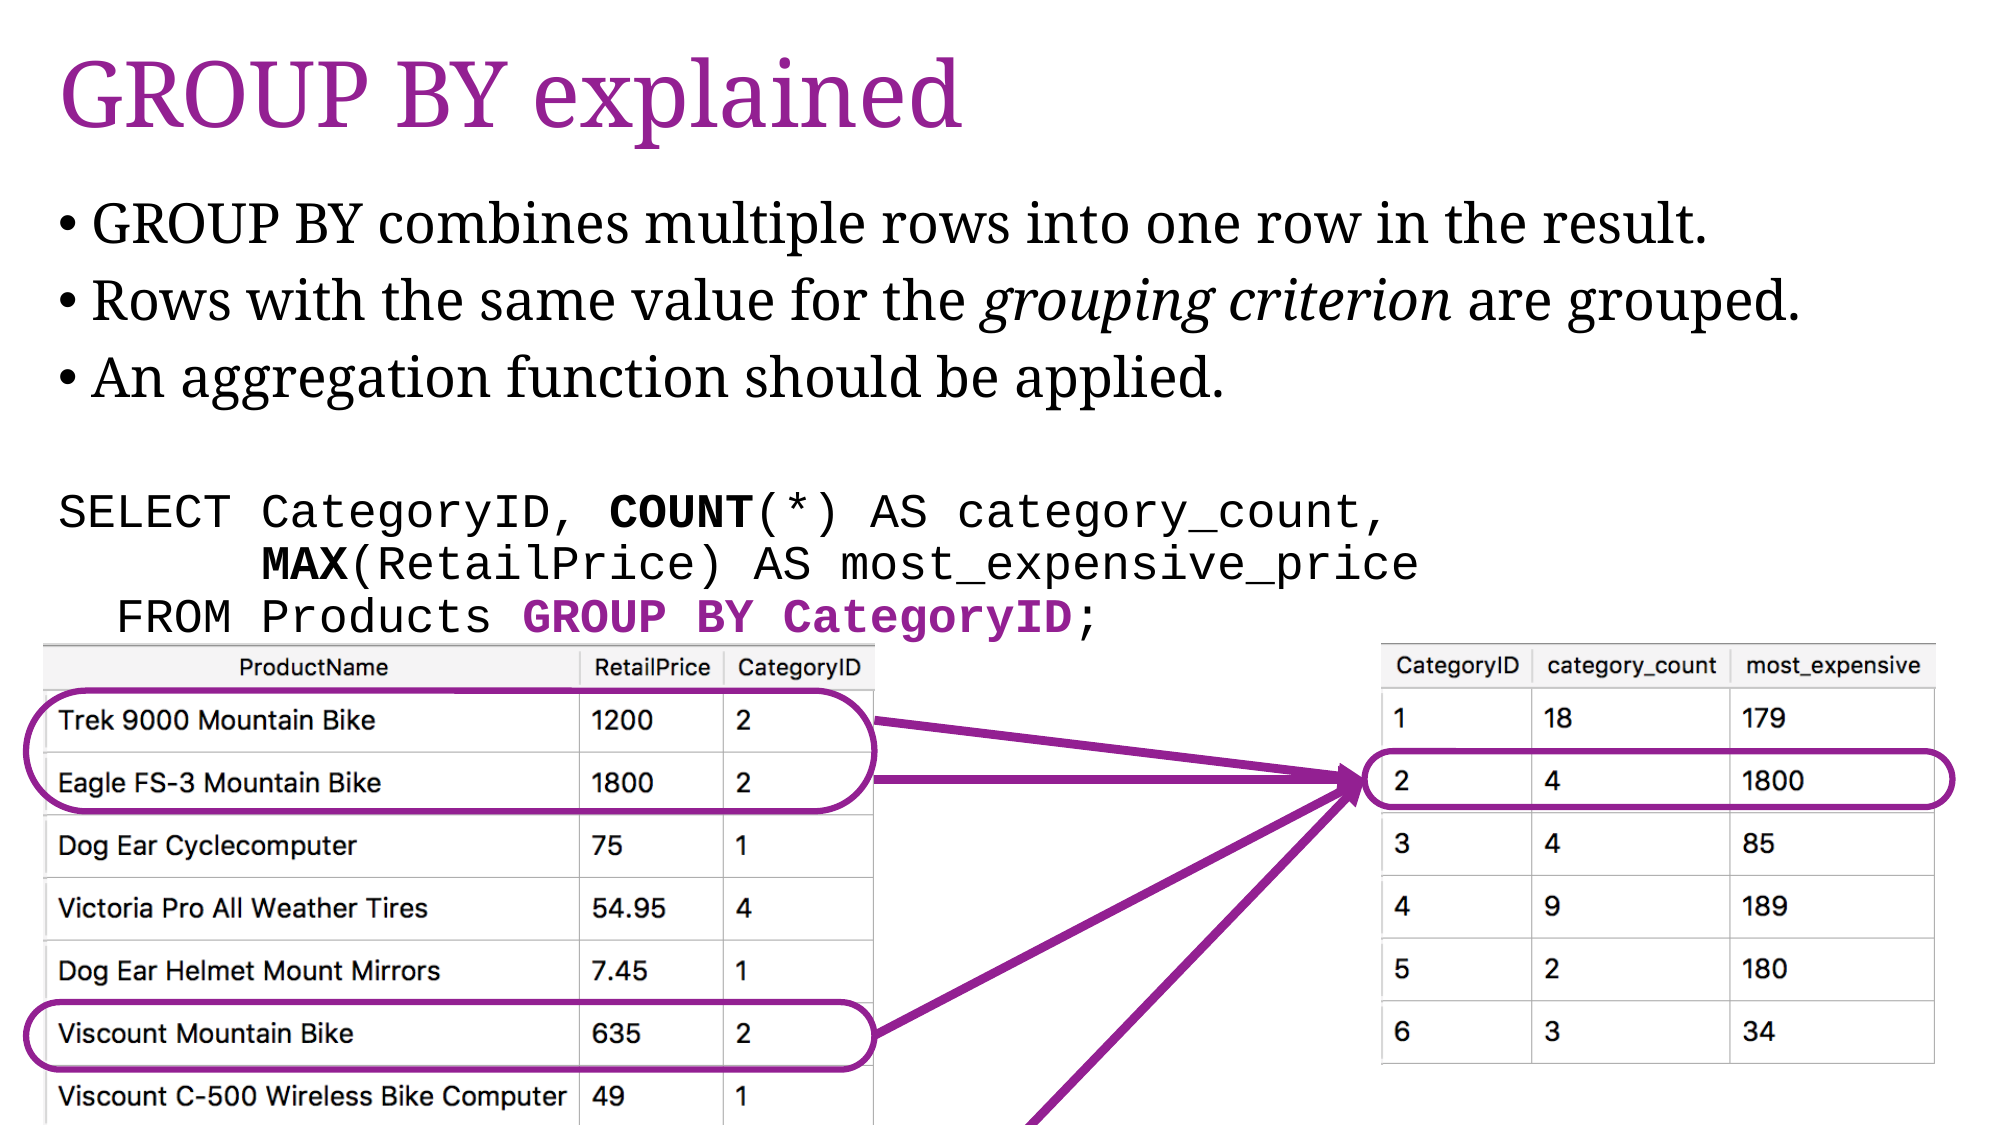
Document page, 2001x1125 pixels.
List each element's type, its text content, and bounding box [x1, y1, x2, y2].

text_box [1936, 752, 1954, 806]
picture [1381, 643, 1936, 1065]
text_box [25, 1005, 43, 1067]
text_box [1365, 752, 1381, 806]
title GROUP BY explained [43, 25, 1953, 171]
list GROUP BY combines multiple rows into one row in the result. Rows with the same value for the grouping criterion are grouped. An aggregation function should be applied. SELECT CategoryID, COUNT(*) AS category_count, MAX(RetailPrice) AS most_expensive_price FROM Products GROUP BY CategoryID; [43, 188, 1953, 659]
text_box [24, 707, 43, 795]
picture [43, 643, 875, 1125]
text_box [874, 720, 1365, 779]
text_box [874, 779, 1365, 1125]
